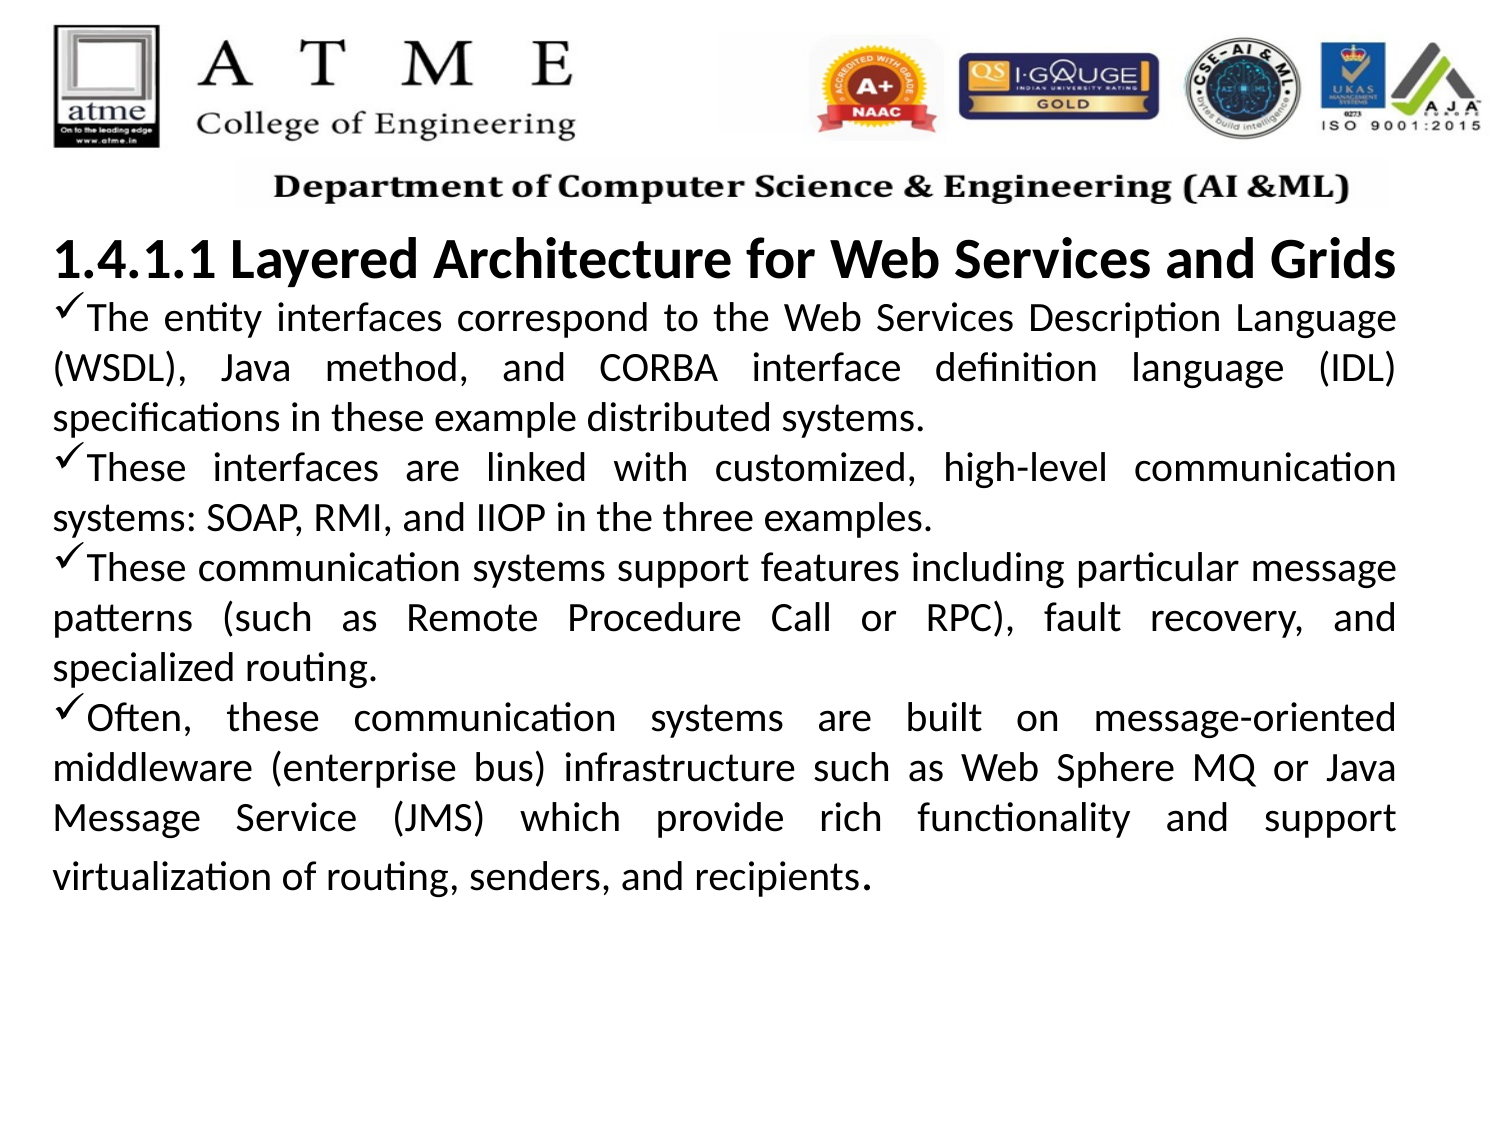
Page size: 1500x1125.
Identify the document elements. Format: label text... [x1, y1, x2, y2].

text_box 1.4.1.1 Layered Architecture for Web Services and Grids The entity interfaces correspond to the Web Services Description Language (WSDL), Java method, and CORBA interface definition language (IDL) specifications in these example distributed systems. These interfaces are linked with customized, high-level communication systems: SOAP, RMI, and IIOP in the three examples. These communication systems support features including particular message patterns (such as Remote Procedure Call or RPC), fault recovery, and specialized routing. Often, these communication systems are built on message-oriented middleware (enterprise bus) infrastructure such as Web Sphere MQ or Java Message Service (JMS) which provide rich functionality and support virtualization of routing, senders, and recipients. [37, 234, 1413, 908]
picture [24, 0, 1500, 226]
